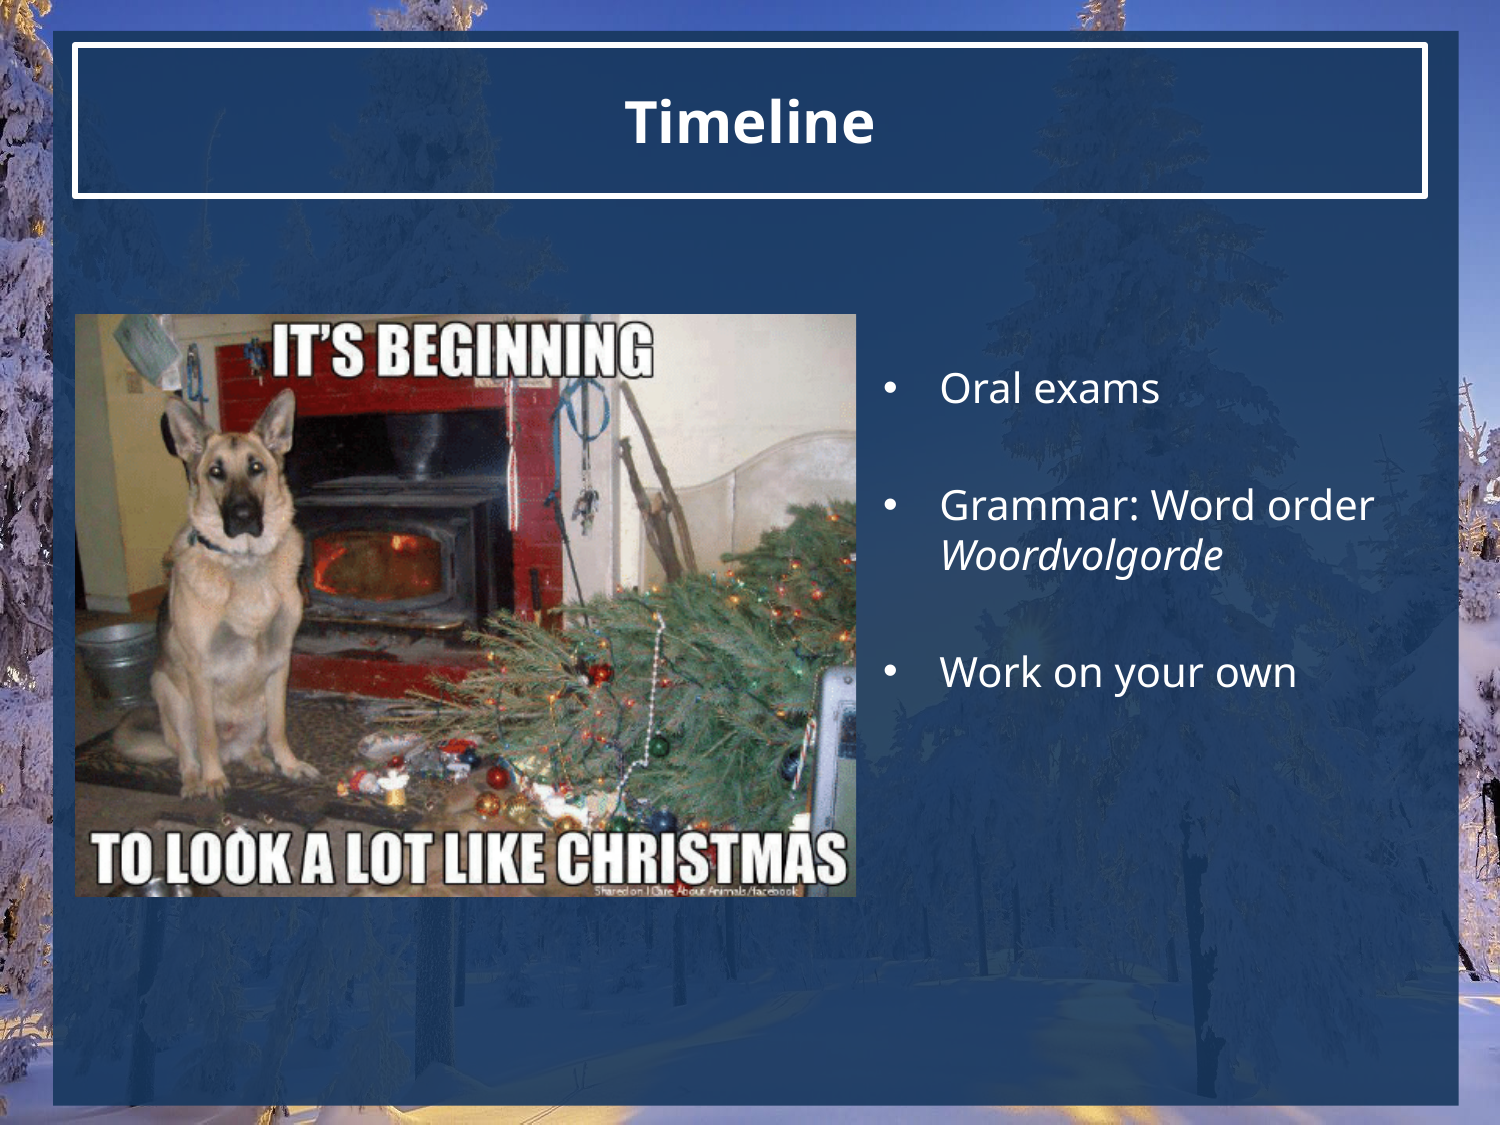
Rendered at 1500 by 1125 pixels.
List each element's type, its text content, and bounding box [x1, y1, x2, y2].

title Timeline [72, 42, 1428, 199]
list Oral exams Grammar: Word order Woordvolgorde Work on your own [868, 237, 1425, 1077]
picture [0, 0, 1500, 1125]
